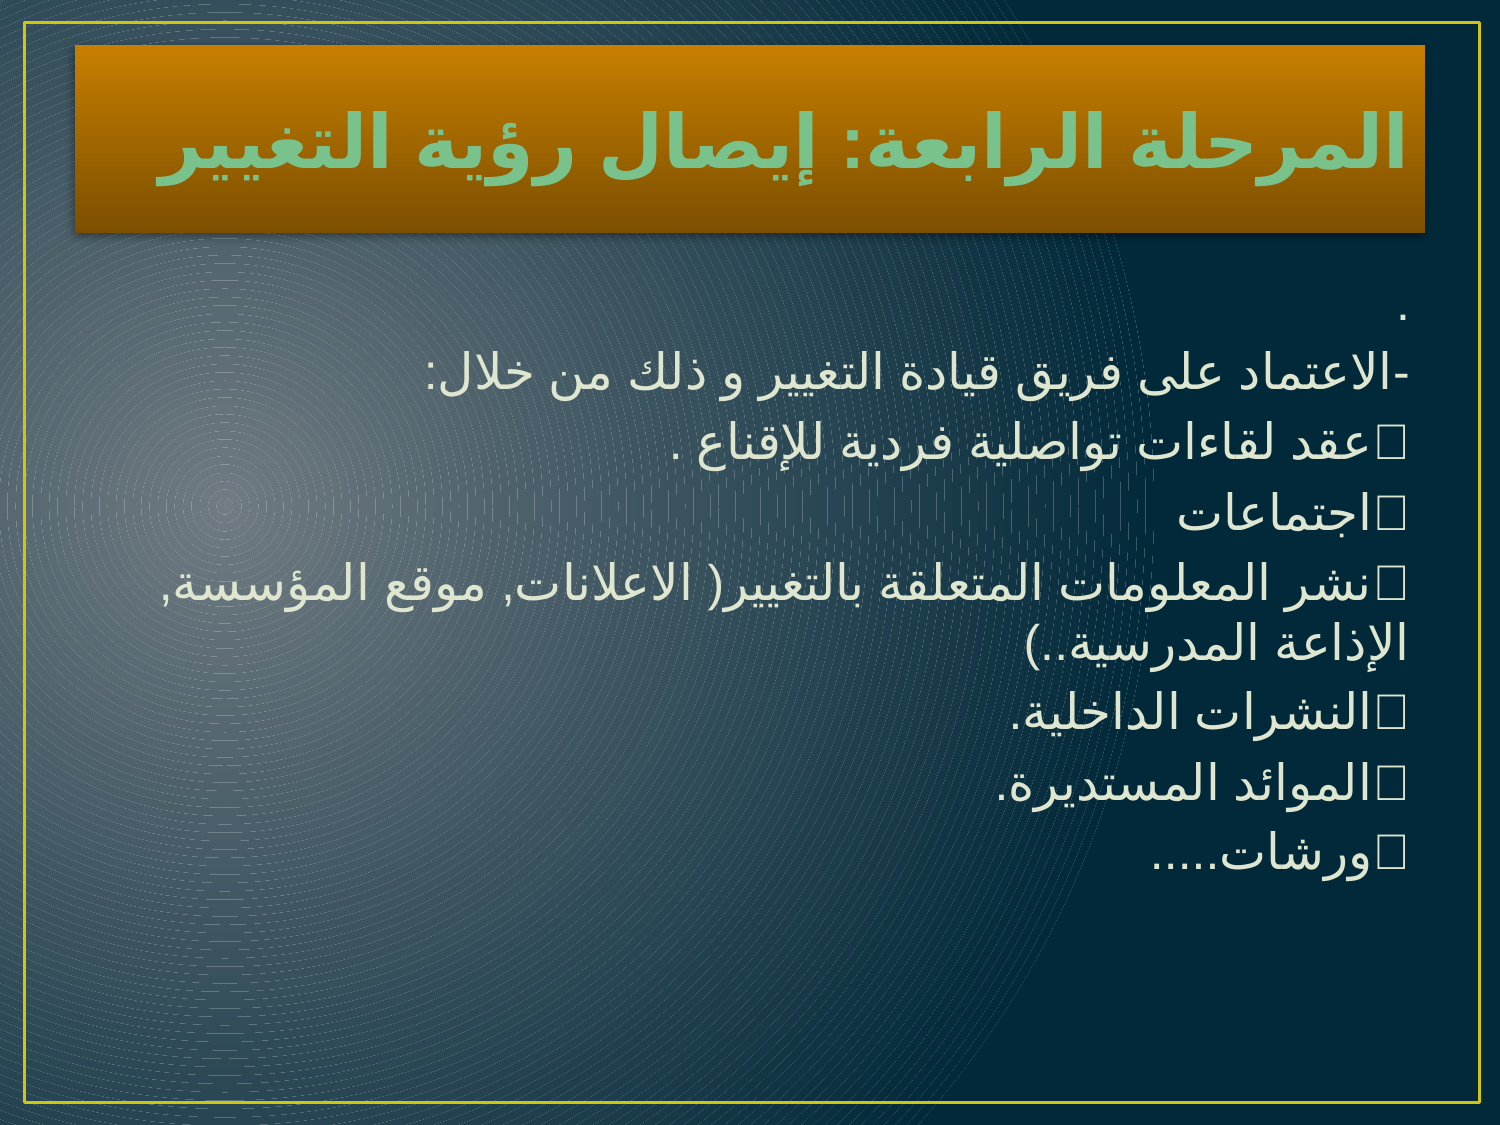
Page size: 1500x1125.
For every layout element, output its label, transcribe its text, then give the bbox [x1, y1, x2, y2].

title المرحلة الرابعة: إيصال رؤية التغيير [75, 45, 1425, 233]
list . - الاعتماد على فريق قيادة التغيير و ذلك من خلال:  عقد لقاءات تواصلية فردية للإقناع .  اجتماعات  نشر المعلومات المتعلقة بالتغيير( الاعلانات, موقع المؤسسة, الإذاعة المدرسية..)  النشرات الداخلية.  الموائد المستديرة.  ورشات..... [75, 262, 1425, 1005]
